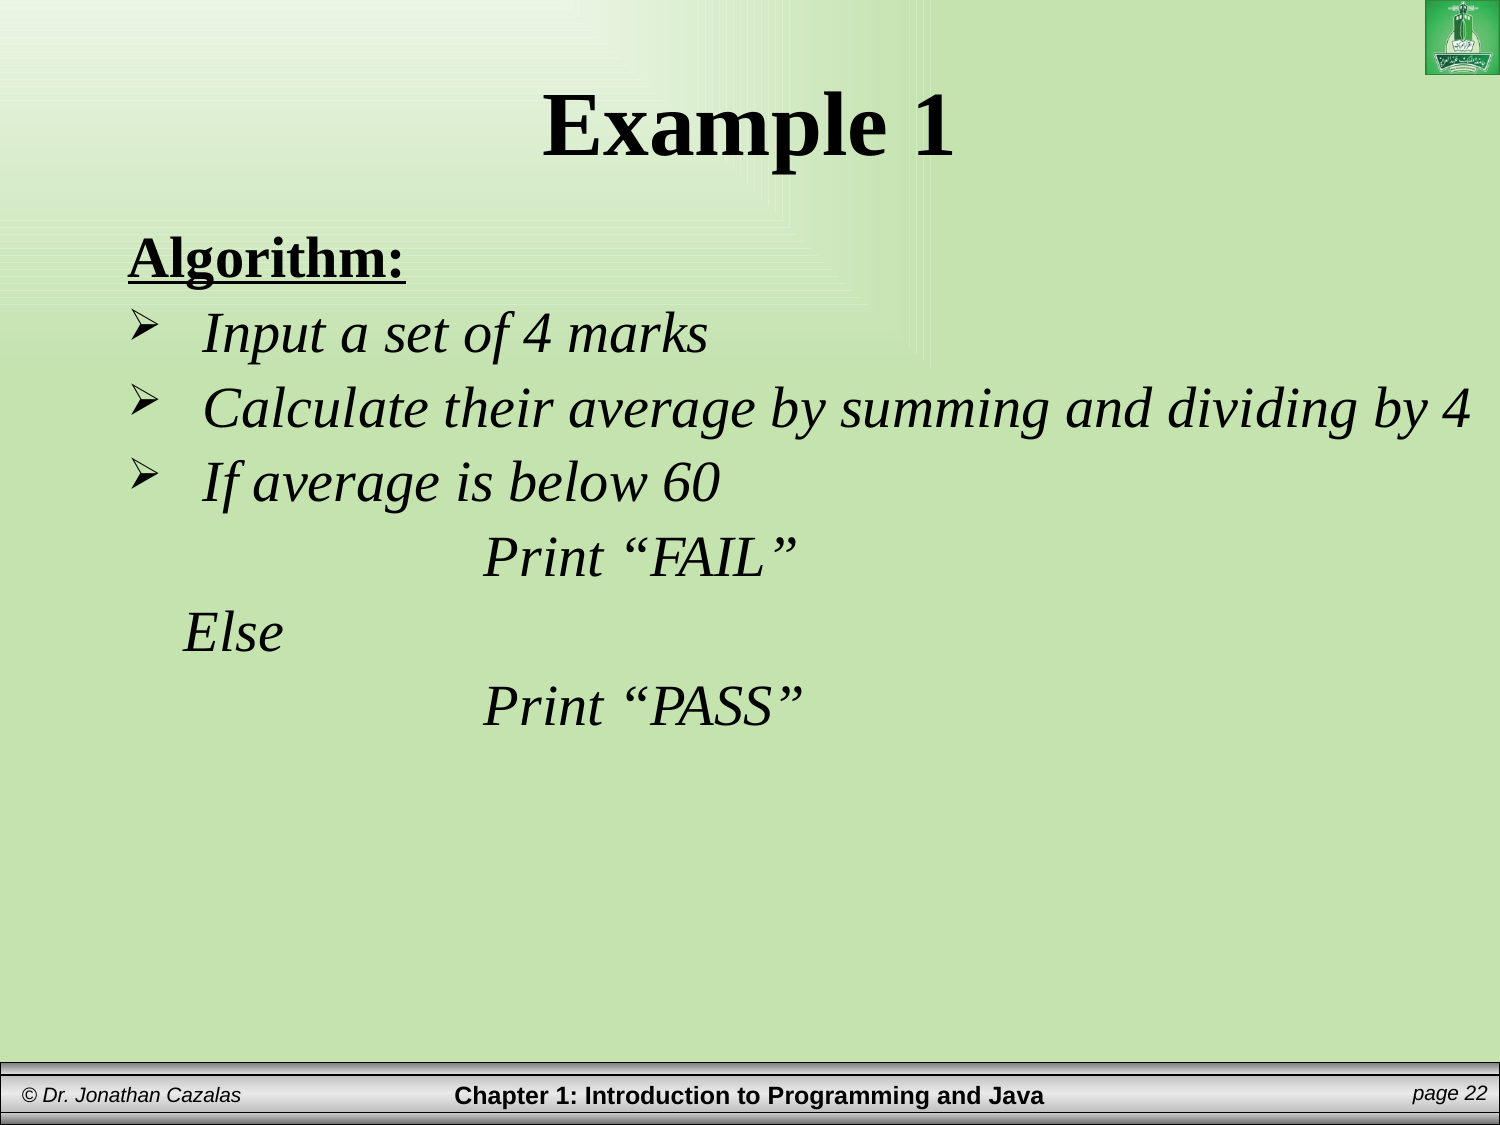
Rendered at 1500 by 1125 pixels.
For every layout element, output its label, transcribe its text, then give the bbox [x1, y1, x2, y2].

picture [1425, 0, 1500, 75]
list Algorithm: Input a set of 4 marks Calculate their average by summing and dividing by 4 If average is below 60 Print “FAIL” Else Print “PASS” [112, 220, 1500, 947]
title Example 1 [112, 26, 1388, 211]
